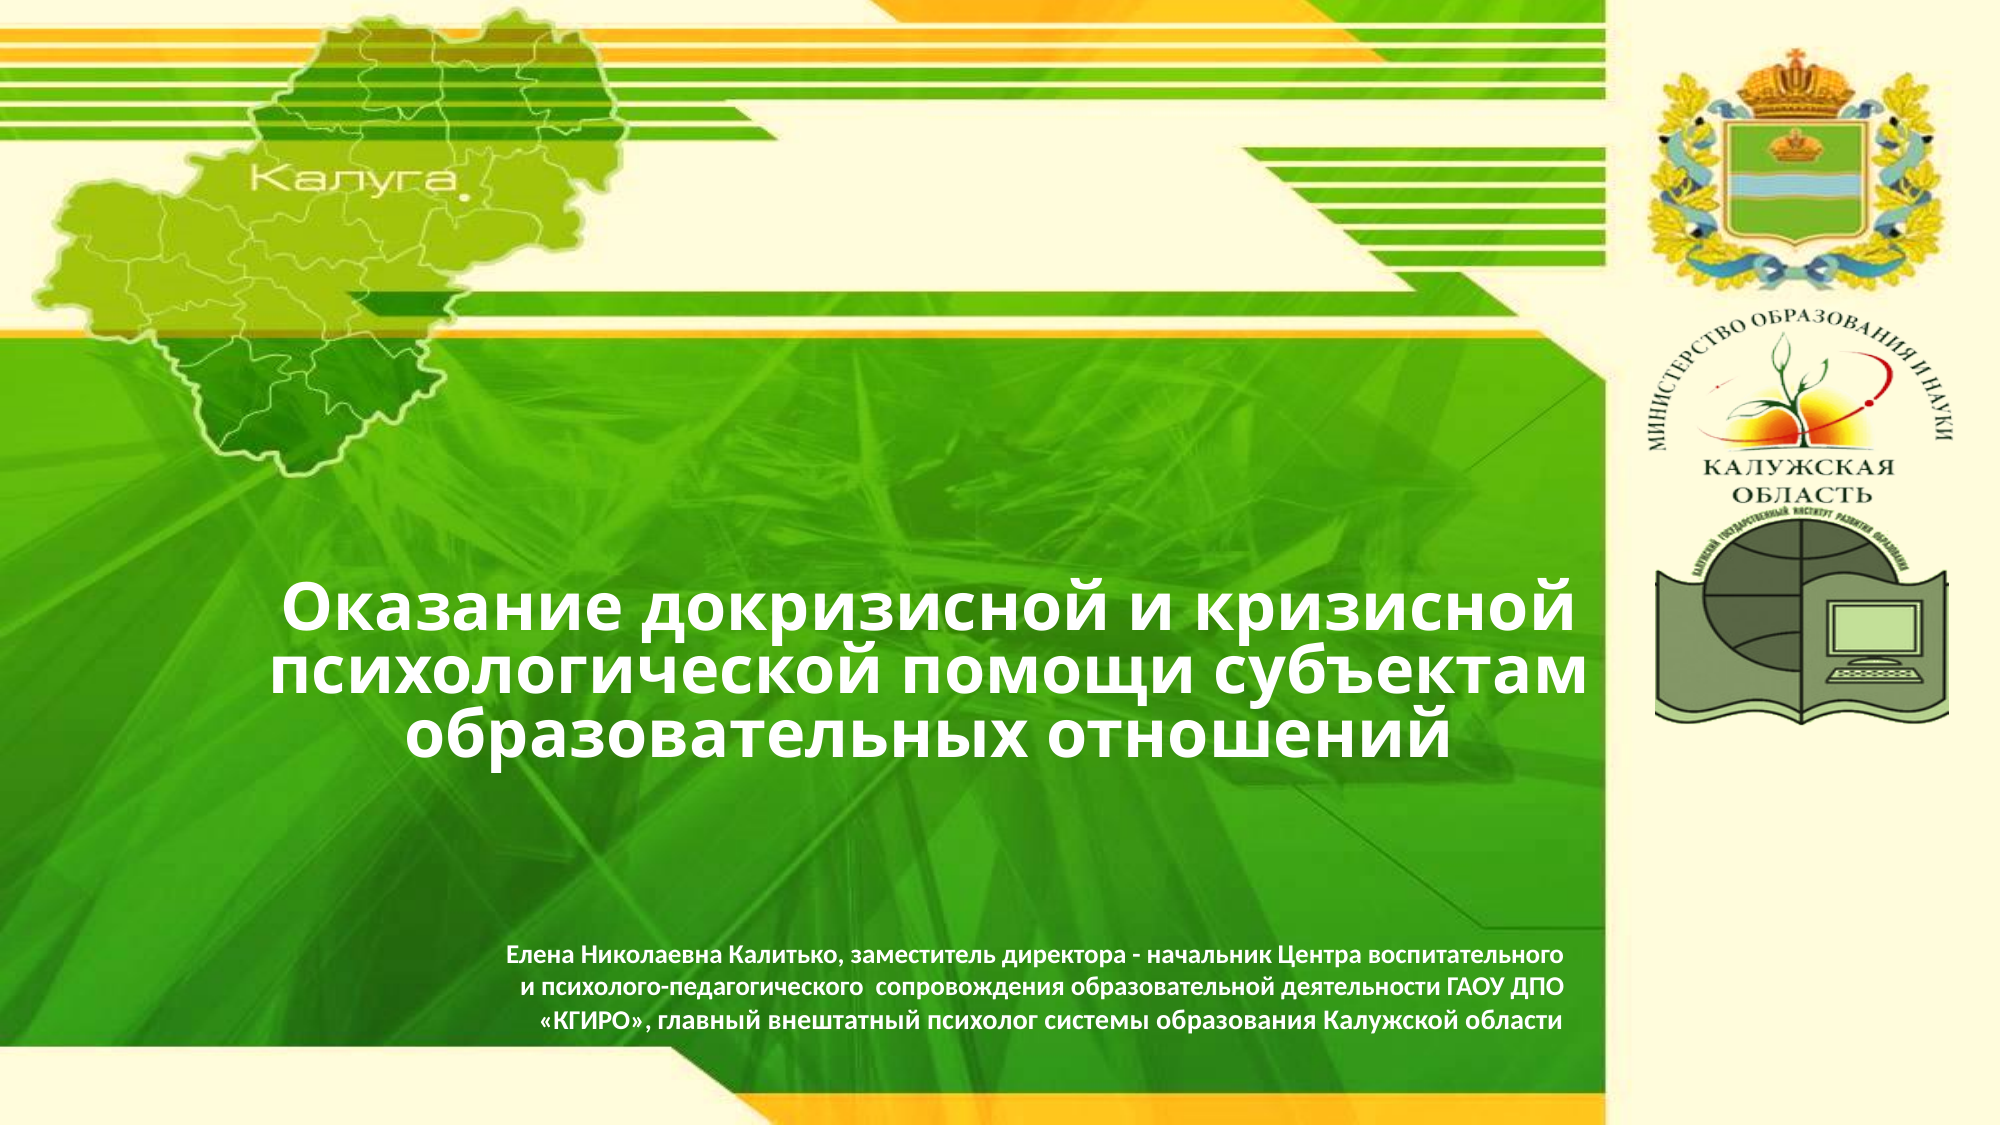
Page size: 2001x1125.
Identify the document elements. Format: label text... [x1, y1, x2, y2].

title Оказание докризисной и кризисной психологической помощи субъектам образовательных отношений [244, 444, 1615, 906]
picture [0, 0, 2000, 1125]
subtitle Елена Николаевна Калитько, заместитель директора - начальник Центра воспитательного и психолого-педагогического сопровождения образовательной деятельности ГАОУ ДПО «КГИРО», главный внештатный психолог системы образования Калужской области [480, 928, 1579, 1055]
